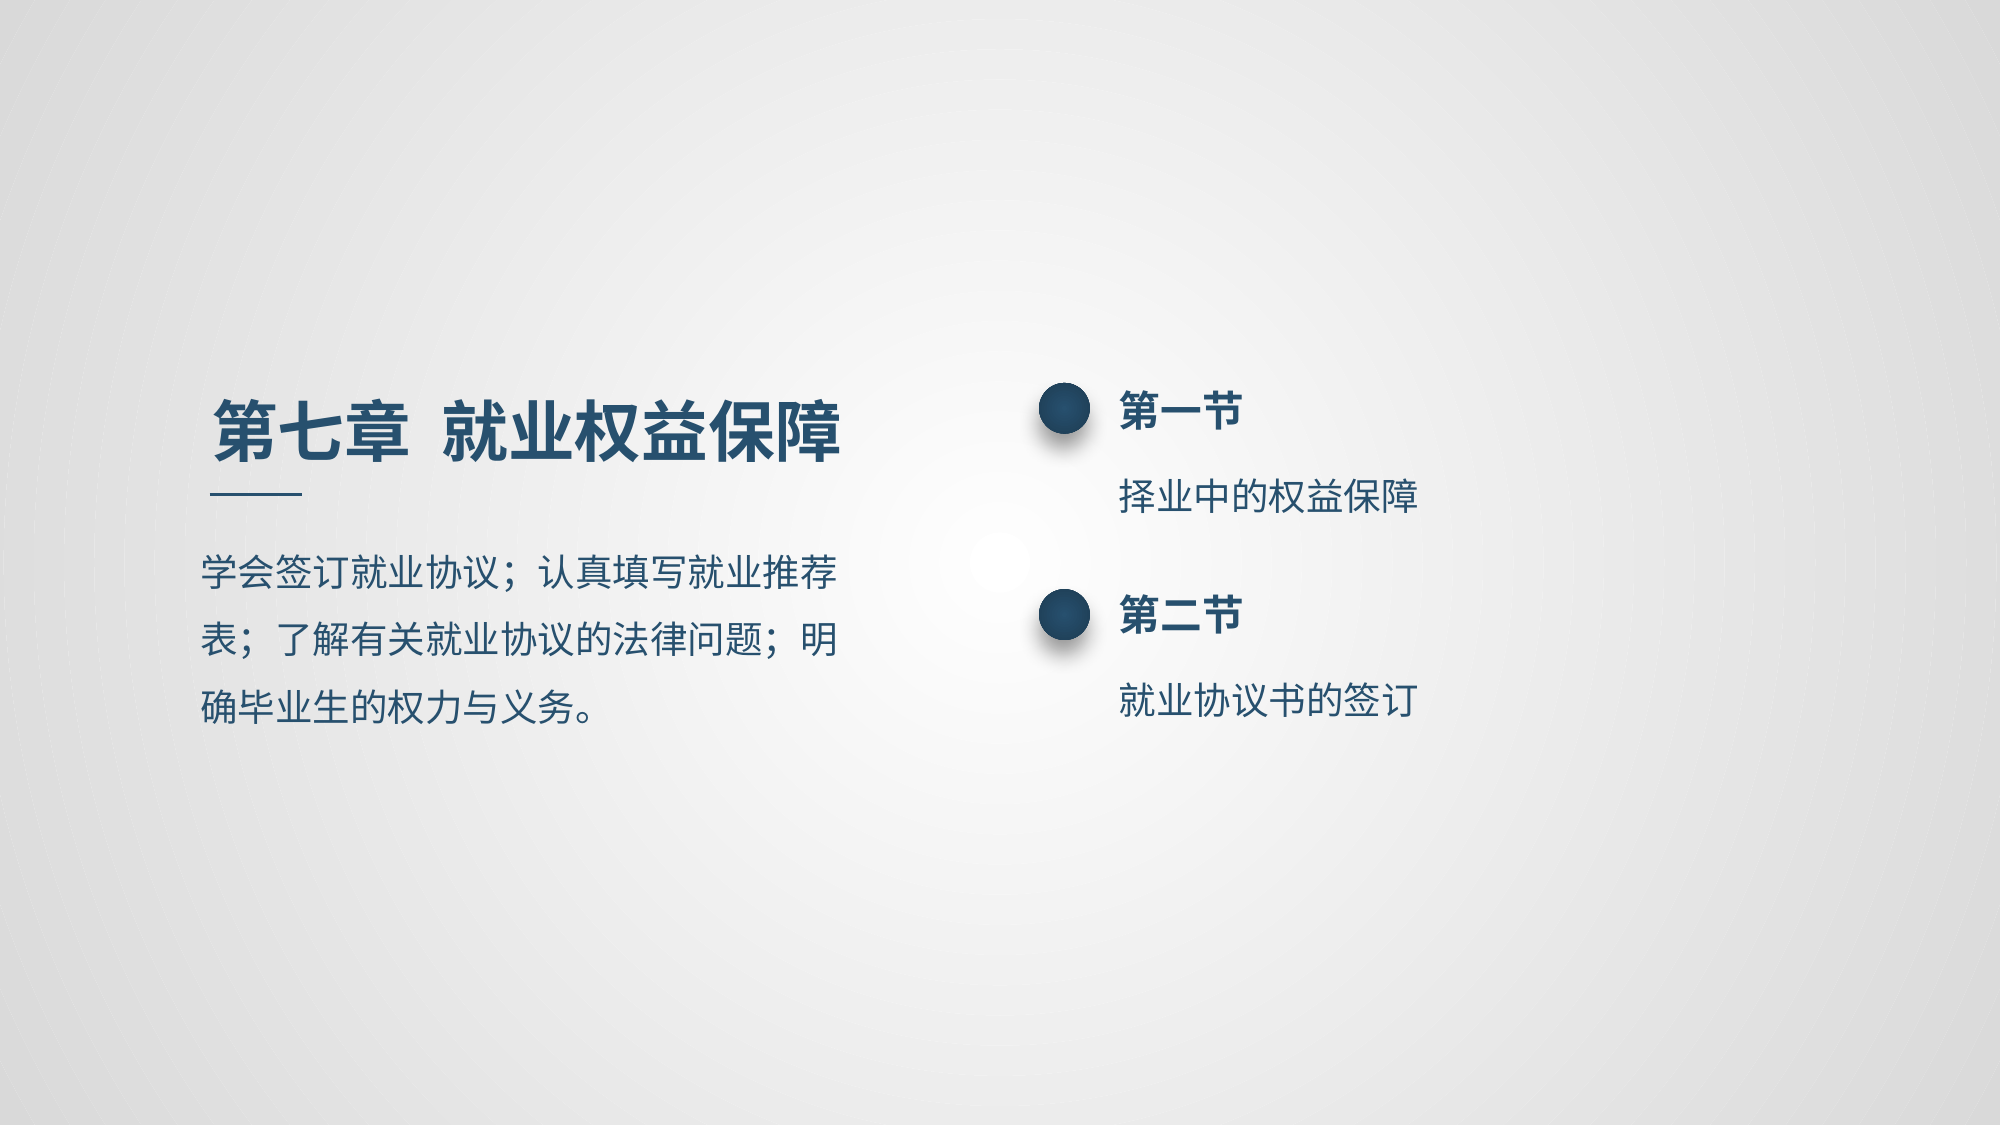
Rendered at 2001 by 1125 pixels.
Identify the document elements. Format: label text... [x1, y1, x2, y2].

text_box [1038, 580, 1684, 730]
text_box 第七章 就业权益保障 [196, 382, 876, 477]
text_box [1039, 376, 1690, 525]
text_box 学会签订就业协议；认真填写就业推荐表；了解有关就业协议的法律问题；明确毕业生的权力与义务。 [185, 518, 887, 737]
